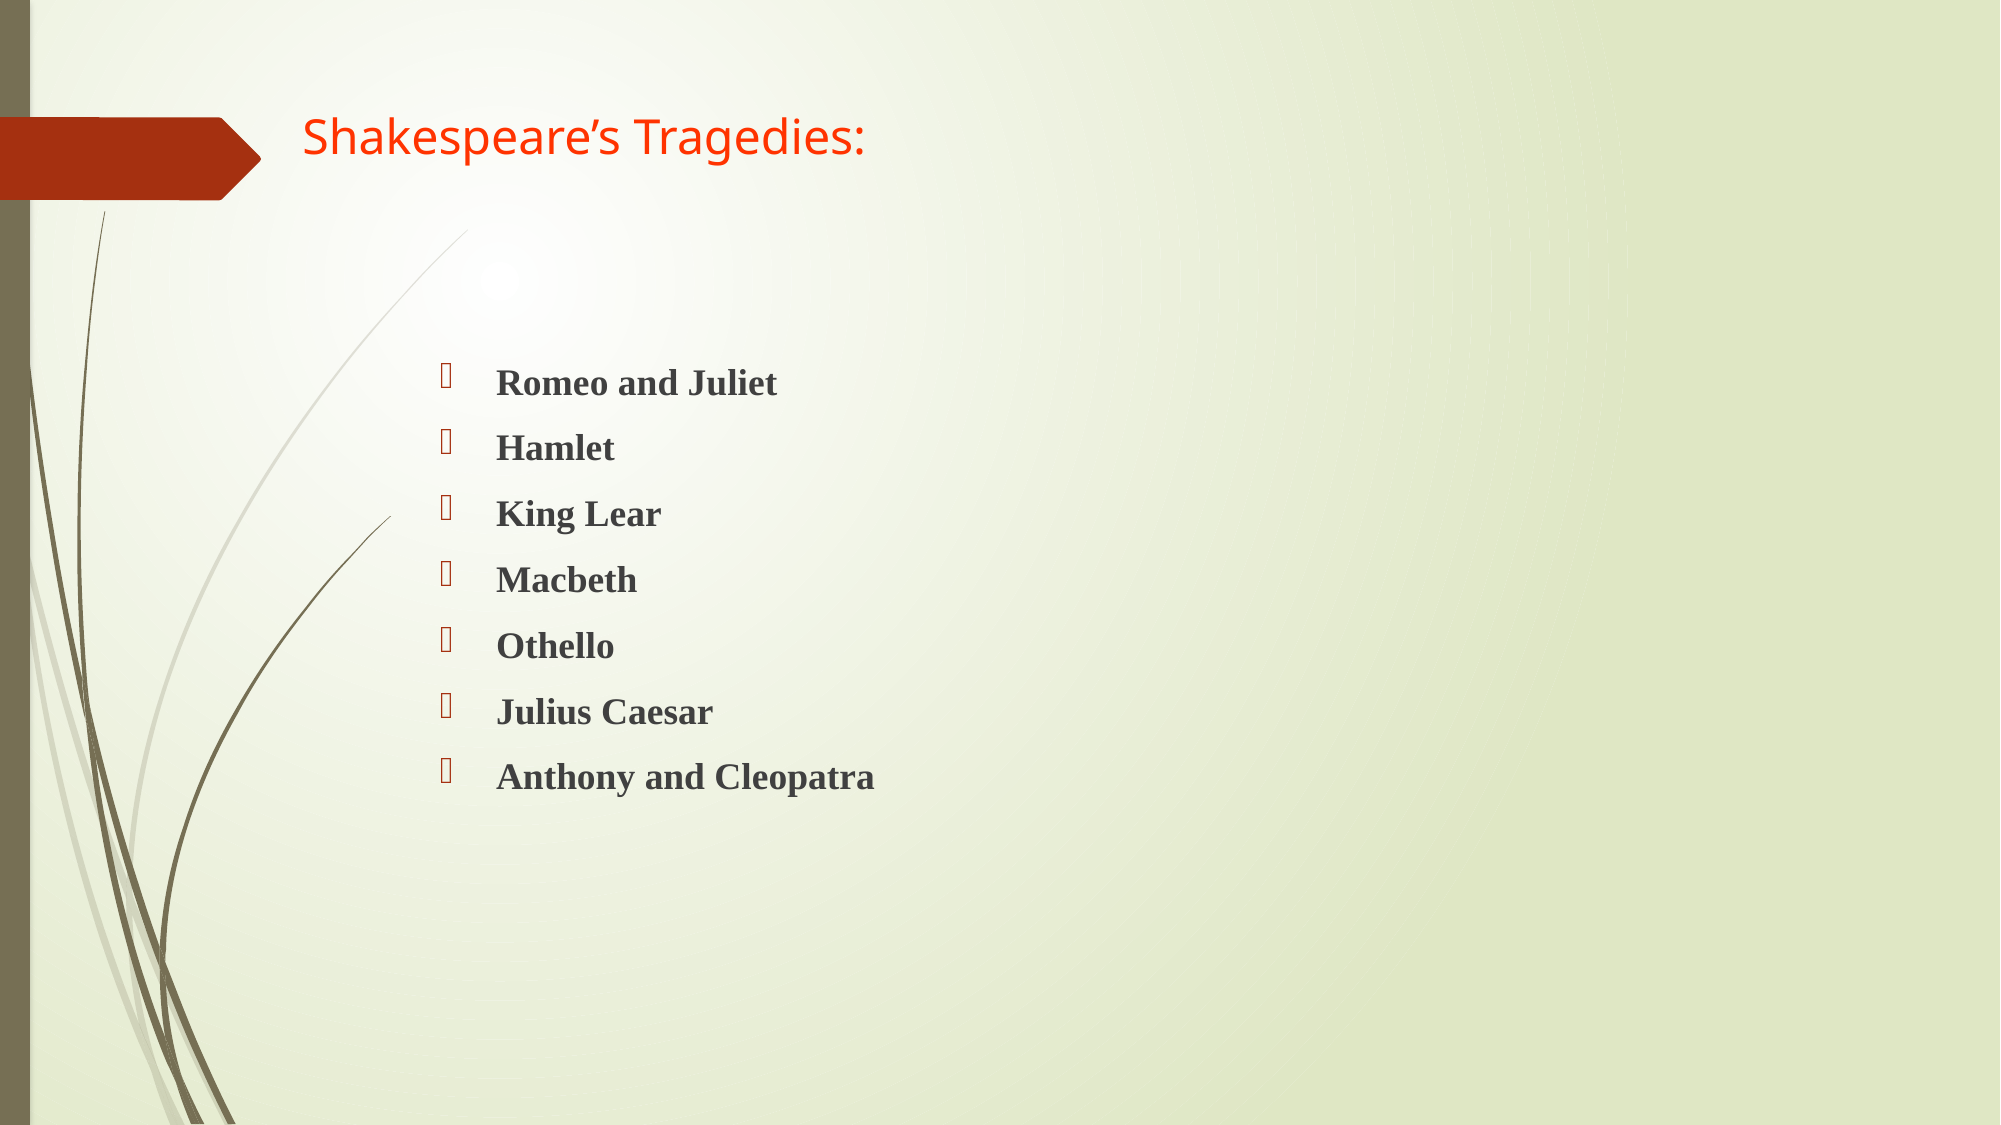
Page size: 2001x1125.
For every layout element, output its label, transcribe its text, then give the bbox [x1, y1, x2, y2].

title Shakespeare’s Tragedies: [287, 98, 1675, 224]
list Romeo and Juliet Hamlet King Lear Macbeth Othello Julius Caesar Anthony and Cleopatra [424, 350, 1888, 988]
